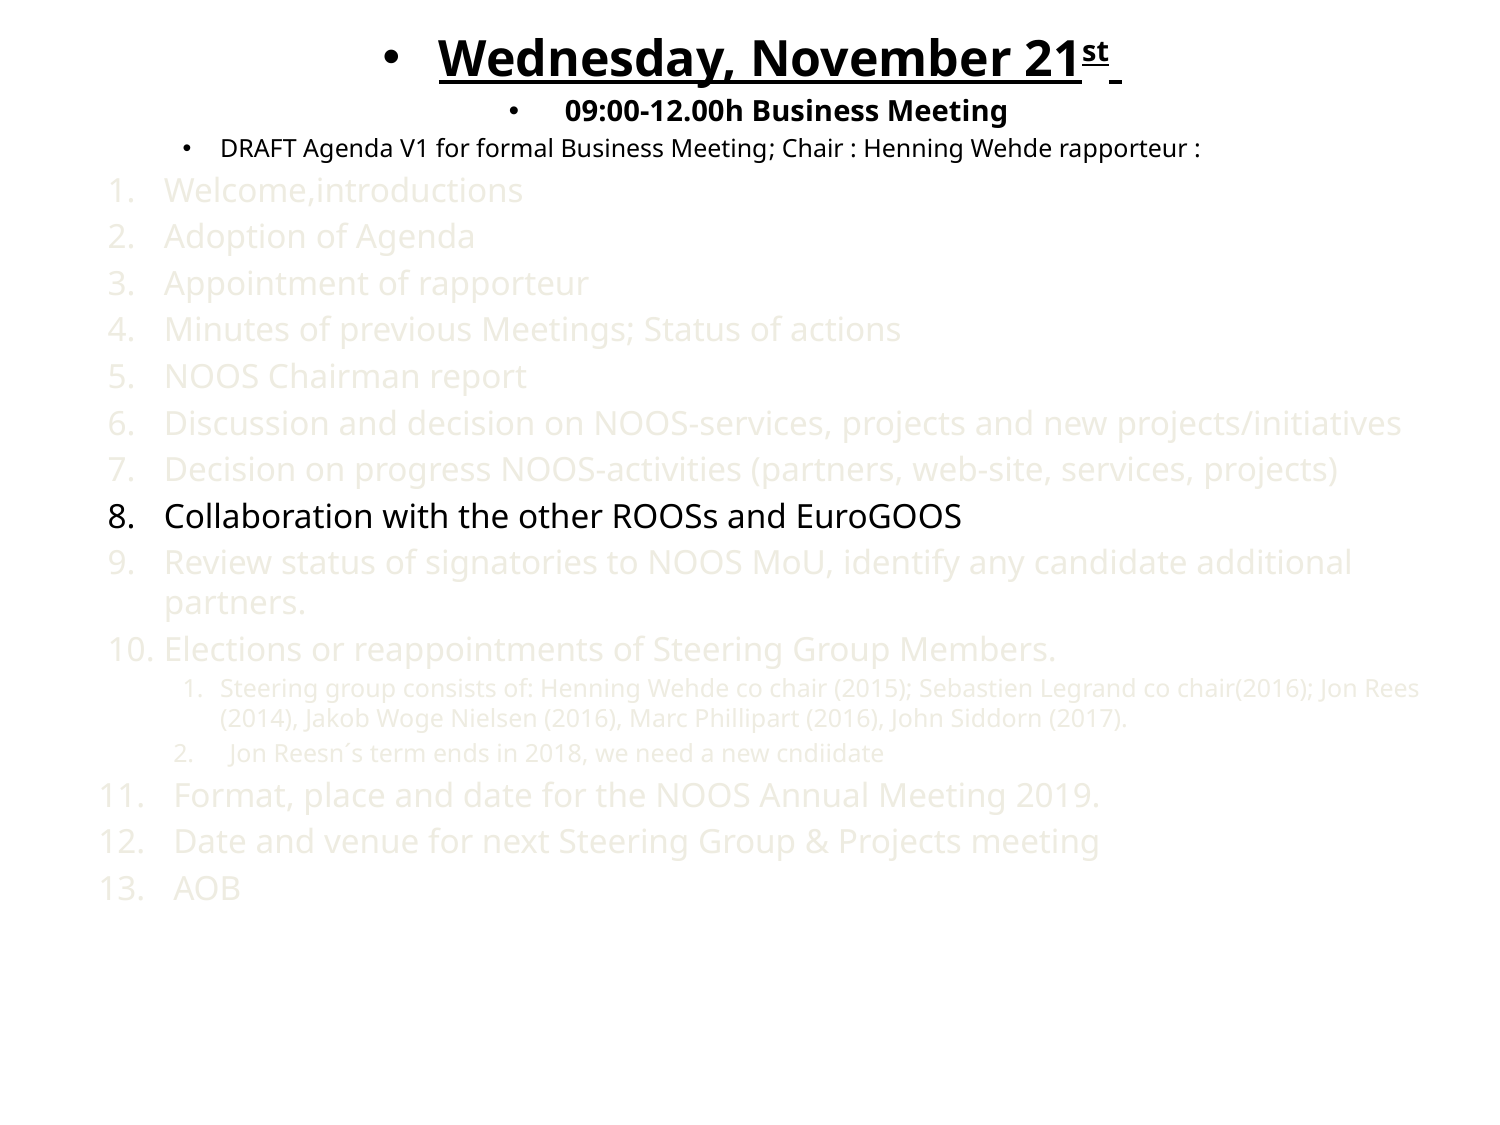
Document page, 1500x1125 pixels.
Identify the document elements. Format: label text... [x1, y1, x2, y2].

list Wednesday, November 21st 09:00-12.00h Business Meeting DRAFT Agenda V1 for formal Business Meeting; Chair : Henning Wehde rapporteur : Welcome,introductions Adoption of Agenda Appointment of rapporteur Minutes of previous Meetings; Status of actions NOOS Chairman report Discussion and decision on NOOS-services, projects and new projects/initiatives Decision on progress NOOS-activities (partners, web-site, services, projects) Collaboration with the other ROOSs and EuroGOOS Review status of signatories to NOOS MoU, identify any candidate additional partners. Elections or reappointments of Steering Group Members. Steering group consists of: Henning Wehde co chair (2015); Sebastien Legrand co chair(2016); Jon Rees (2014), Jakob Woge Nielsen (2016), Marc Phillipart (2016), John Siddorn (2017). Jon Reesn´s term ends in 2018, we need a new cndiidate Format, place and date for the NOOS Annual Meeting 2019. Date and venue for next Steering Group & Projects meeting AOB [17, 19, 1500, 965]
